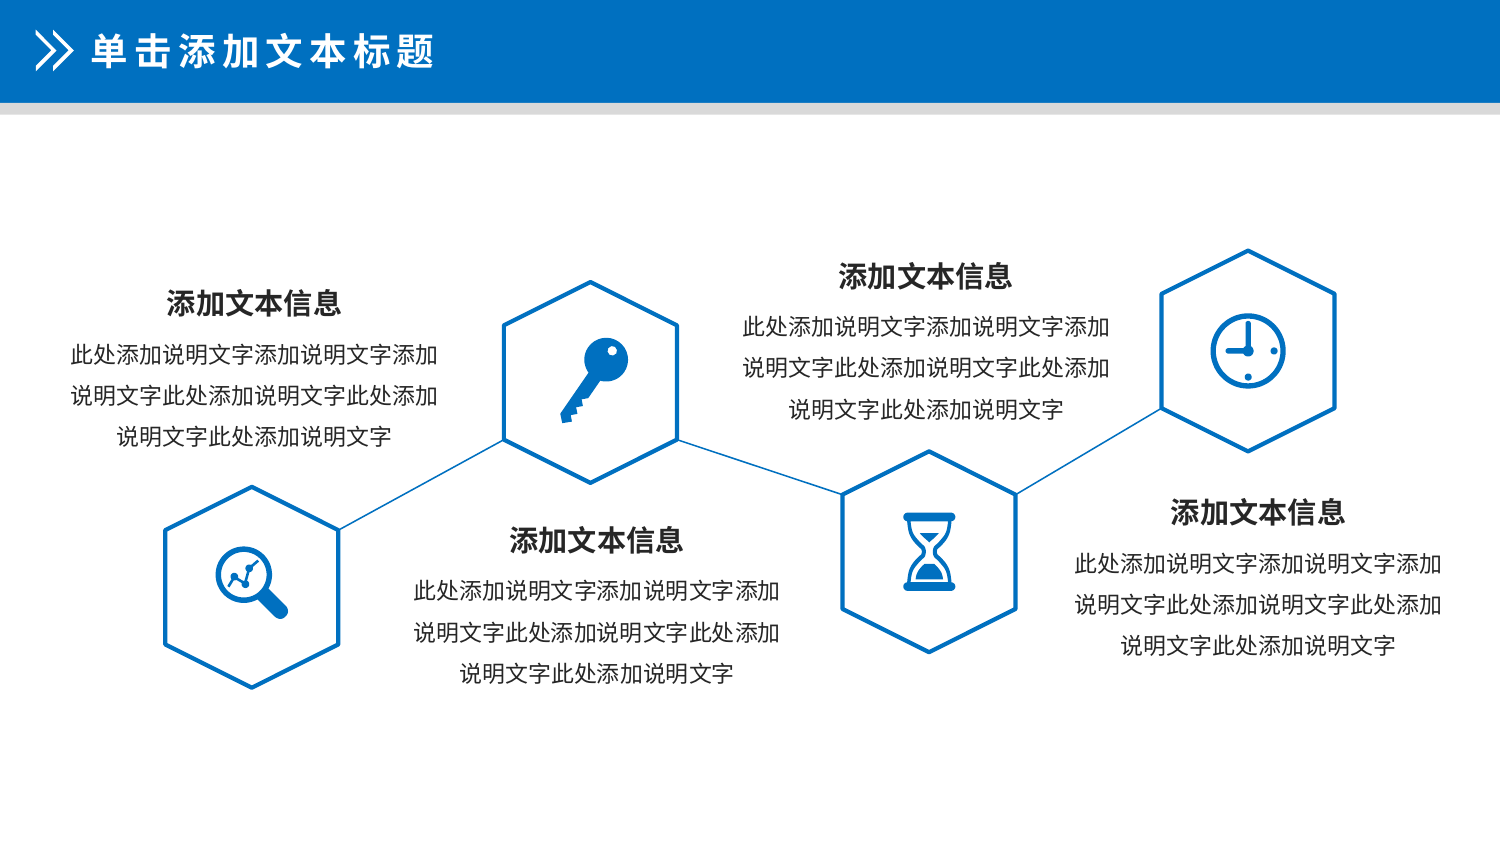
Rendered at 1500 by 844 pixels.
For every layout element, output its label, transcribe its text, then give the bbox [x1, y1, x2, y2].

text_box [215, 546, 289, 619]
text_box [676, 439, 843, 495]
text_box 单击添加文本标题 [76, 20, 450, 80]
text_box 添加文本信息 此处添加说明文字添加说明文字添加说明文字此处添加说明文字此处添加说明文字此处添加说明文字 [726, 250, 1127, 430]
text_box [558, 335, 631, 426]
text_box [1159, 248, 1337, 454]
text_box [163, 484, 341, 690]
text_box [338, 439, 505, 531]
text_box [20, 35, 69, 66]
text_box 添加文本信息 此处添加说明文字添加说明文字添加说明文字此处添加说明文字此处添加说明文字此处添加说明文字 [1058, 486, 1459, 666]
text_box [840, 449, 1018, 655]
text_box [501, 280, 680, 485]
text_box [0, 101, 1500, 117]
text_box [1210, 313, 1286, 389]
text_box [0, 0, 1500, 101]
text_box 添加文本信息 此处添加说明文字添加说明文字添加说明文字此处添加说明文字此处添加说明文字此处添加说明文字 [397, 514, 798, 694]
text_box 添加文本信息 此处添加说明文字添加说明文字添加说明文字此处添加说明文字此处添加说明文字此处添加说明文字 [54, 278, 455, 458]
text_box [903, 512, 956, 591]
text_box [1015, 407, 1162, 495]
